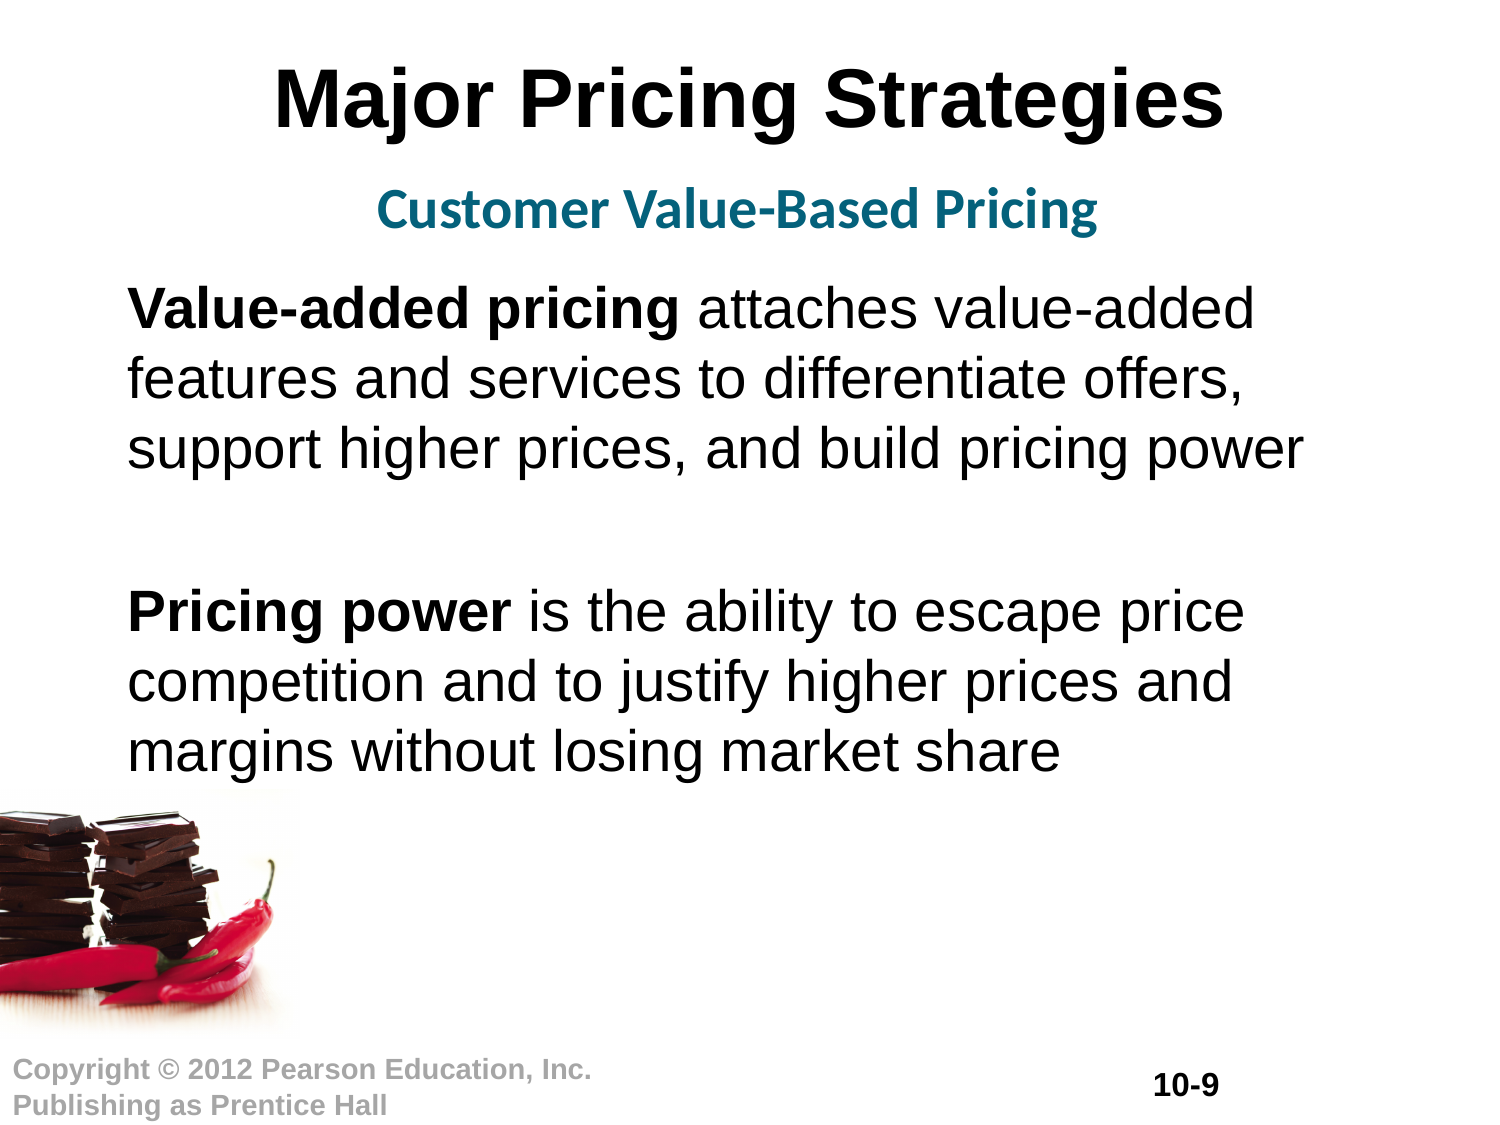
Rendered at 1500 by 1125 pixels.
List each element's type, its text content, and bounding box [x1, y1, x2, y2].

list Value-added pricing attaches value-added features and services to differentiate offers, support higher prices, and build pricing power Pricing power is the ability to escape price competition and to justify higher prices and margins without losing market share [112, 262, 1463, 1001]
picture [0, 789, 300, 1039]
list Customer Value-Based Pricing [149, 162, 1326, 226]
title Major Pricing Strategies [112, 37, 1388, 176]
